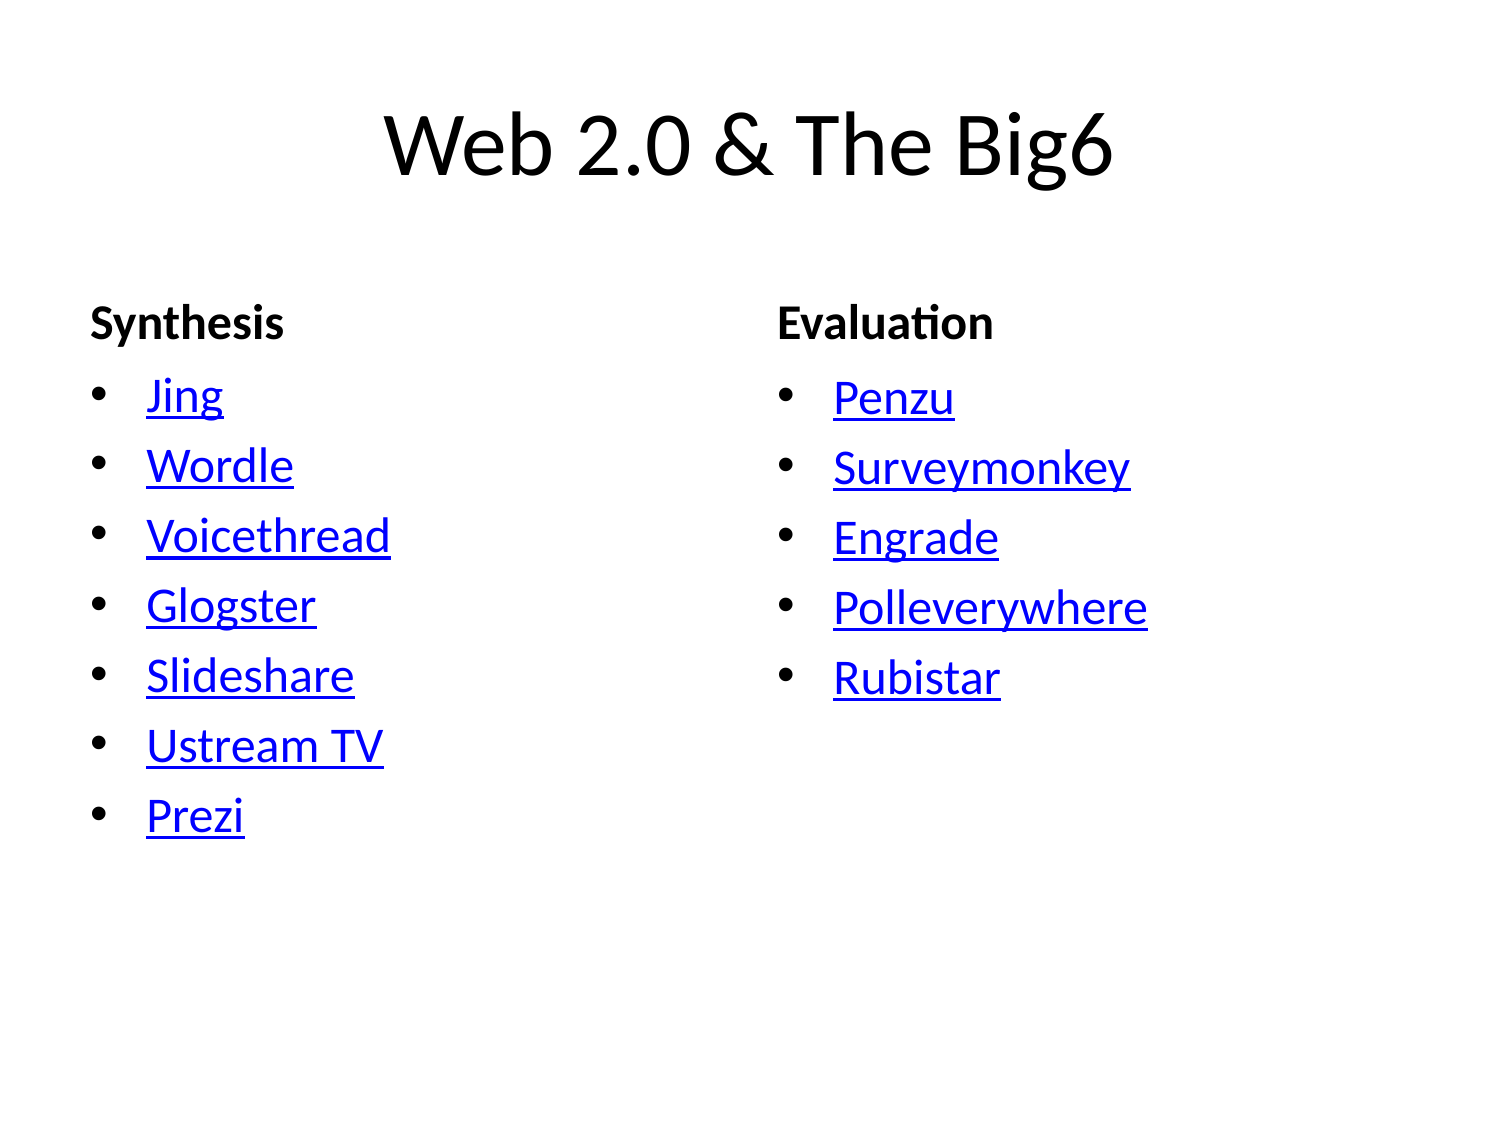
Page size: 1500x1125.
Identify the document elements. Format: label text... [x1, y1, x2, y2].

list Jing Wordle Voicethread Glogster Slideshare Ustream TV Prezi [75, 355, 738, 1004]
list Synthesis [75, 251, 738, 355]
list Evaluation [761, 251, 1425, 356]
list Penzu Surveymonkey Engrade Polleverywhere Rubistar [761, 356, 1425, 1005]
title Web 2.0 & The Big6 [75, 45, 1425, 233]
